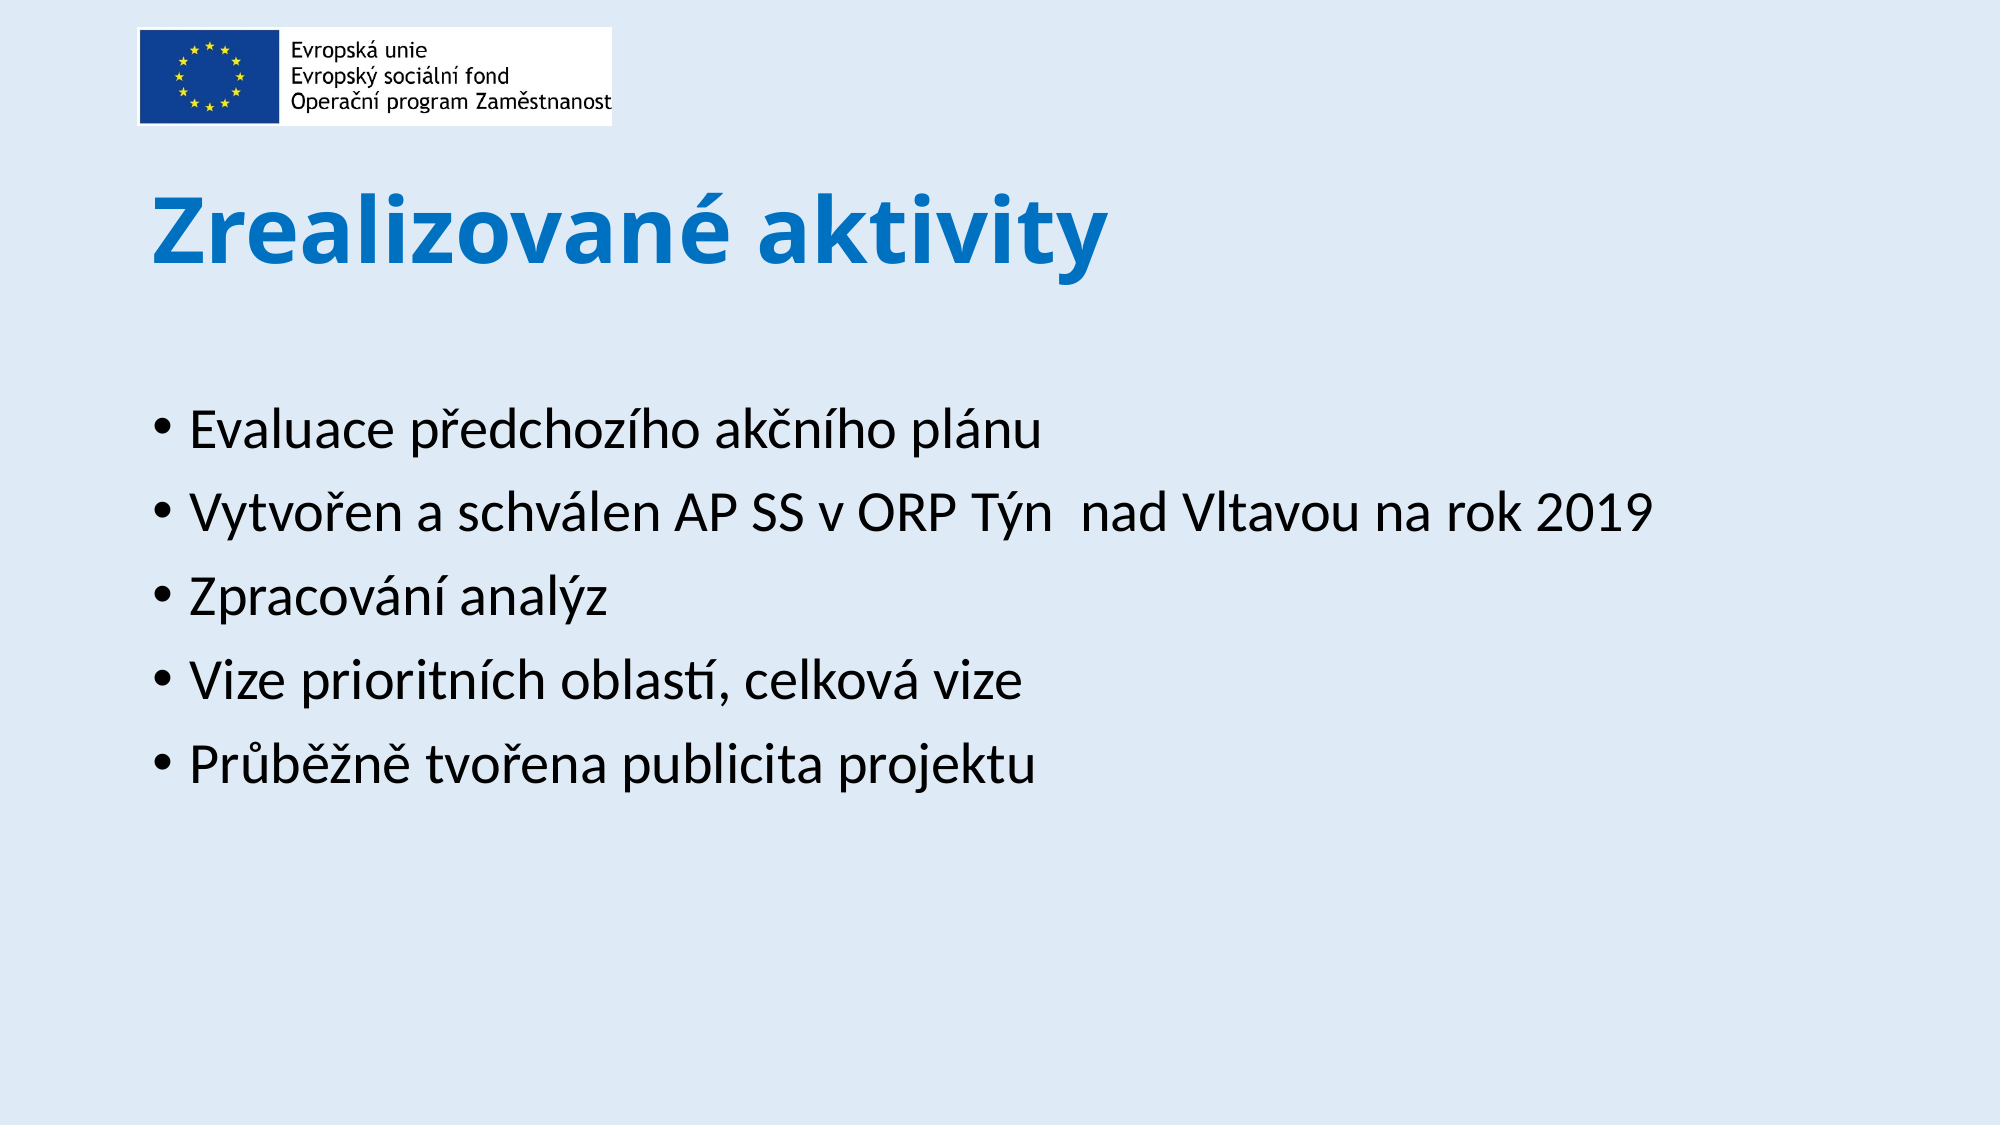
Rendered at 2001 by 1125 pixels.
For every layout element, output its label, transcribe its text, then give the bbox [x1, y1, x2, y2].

list Evaluace předchozího akčního plánu Vytvořen a schválen AP SS v ORP Týn nad Vltavou na rok 2019 Zpracování analýz Vize prioritních oblastí, celková vize Průběžně tvořena publicita projektu [137, 343, 1863, 1014]
picture [137, 27, 612, 126]
title Zrealizované aktivity [137, 125, 1863, 343]
